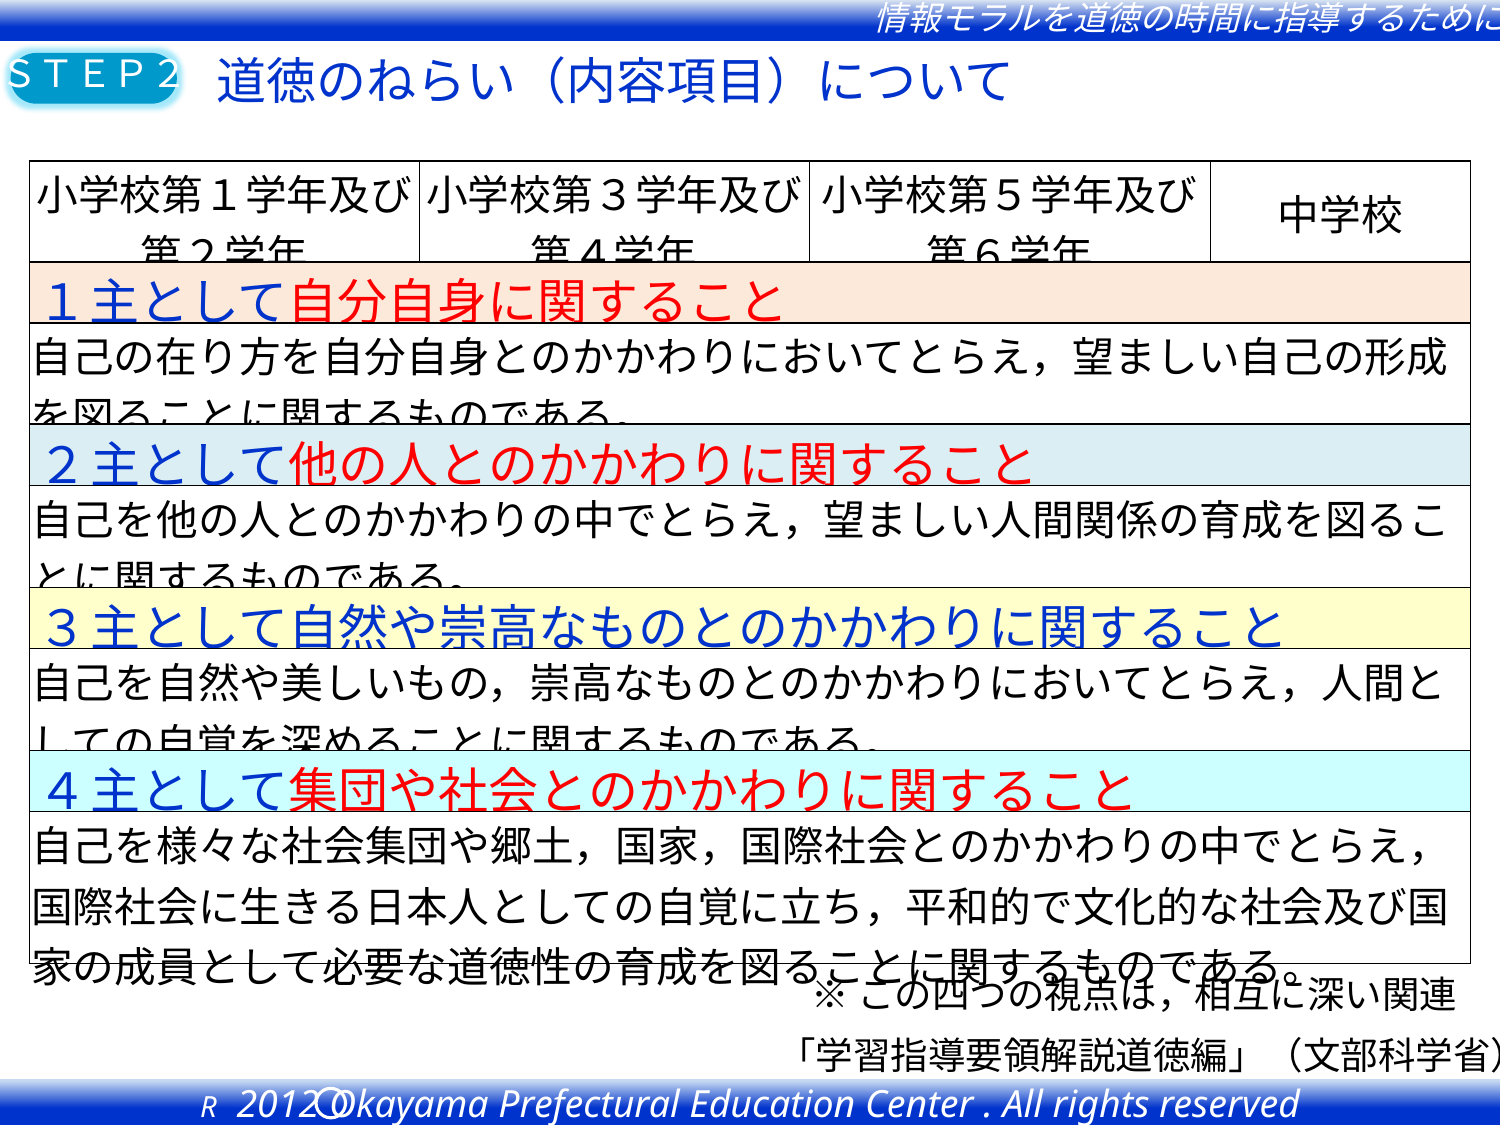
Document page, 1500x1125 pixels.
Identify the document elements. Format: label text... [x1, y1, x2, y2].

table_cell 自己を様々な社会集団や郷土，国家，国際社会とのかかわりの中でとらえ，国際社会に生きる日本人としての自覚に立ち，平和的で文化的な社会及び国家の成員として必要な道徳性の育成を図ることに関するものである。 [30, 812, 1470, 963]
table_cell 主として集団や社会とのかかわりに関すること [89, 751, 1470, 811]
table_cell 自己を他の人とのかかわりの中でとらえ，望ましい人間関係の育成を図ることに関するものである。 [30, 486, 1470, 587]
table_header 小学校第３学年及び第４学年 [420, 162, 809, 261]
table_header 小学校第５学年及び第６学年 [810, 162, 1210, 261]
table_cell 自己の在り方を自分自身とのかかわりにおいてとらえ，望ましい自己の形成を図ることに関するものである。 [30, 324, 1470, 423]
table_cell 自己を自然や美しいもの，崇高なものとのかかわりにおいてとらえ，人間としての自覚を深めることに関するものである。 [30, 649, 1470, 750]
table_cell ４ [30, 751, 89, 811]
text_box 道徳のねらい（内容項目）について [201, 42, 1030, 118]
table_cell 主として他の人とのかかわりに関すること [89, 425, 1470, 485]
table_cell ３ [30, 588, 89, 648]
text_box 「学習指導要領解説道徳編」（文部科学省） [763, 1024, 1500, 1085]
table_cell 主として自然や崇高なものとのかかわりに関すること [89, 588, 1470, 648]
table_cell １ [30, 263, 89, 322]
table_cell 主として自分自身に関すること [89, 263, 1470, 322]
table_header 小学校第１学年及び第２学年 [30, 162, 419, 261]
text_box ※この四つの視点は，相互に深い関連 [796, 964, 1473, 1024]
table_cell ２ [30, 425, 89, 485]
table_header 中学校 [1211, 162, 1470, 261]
